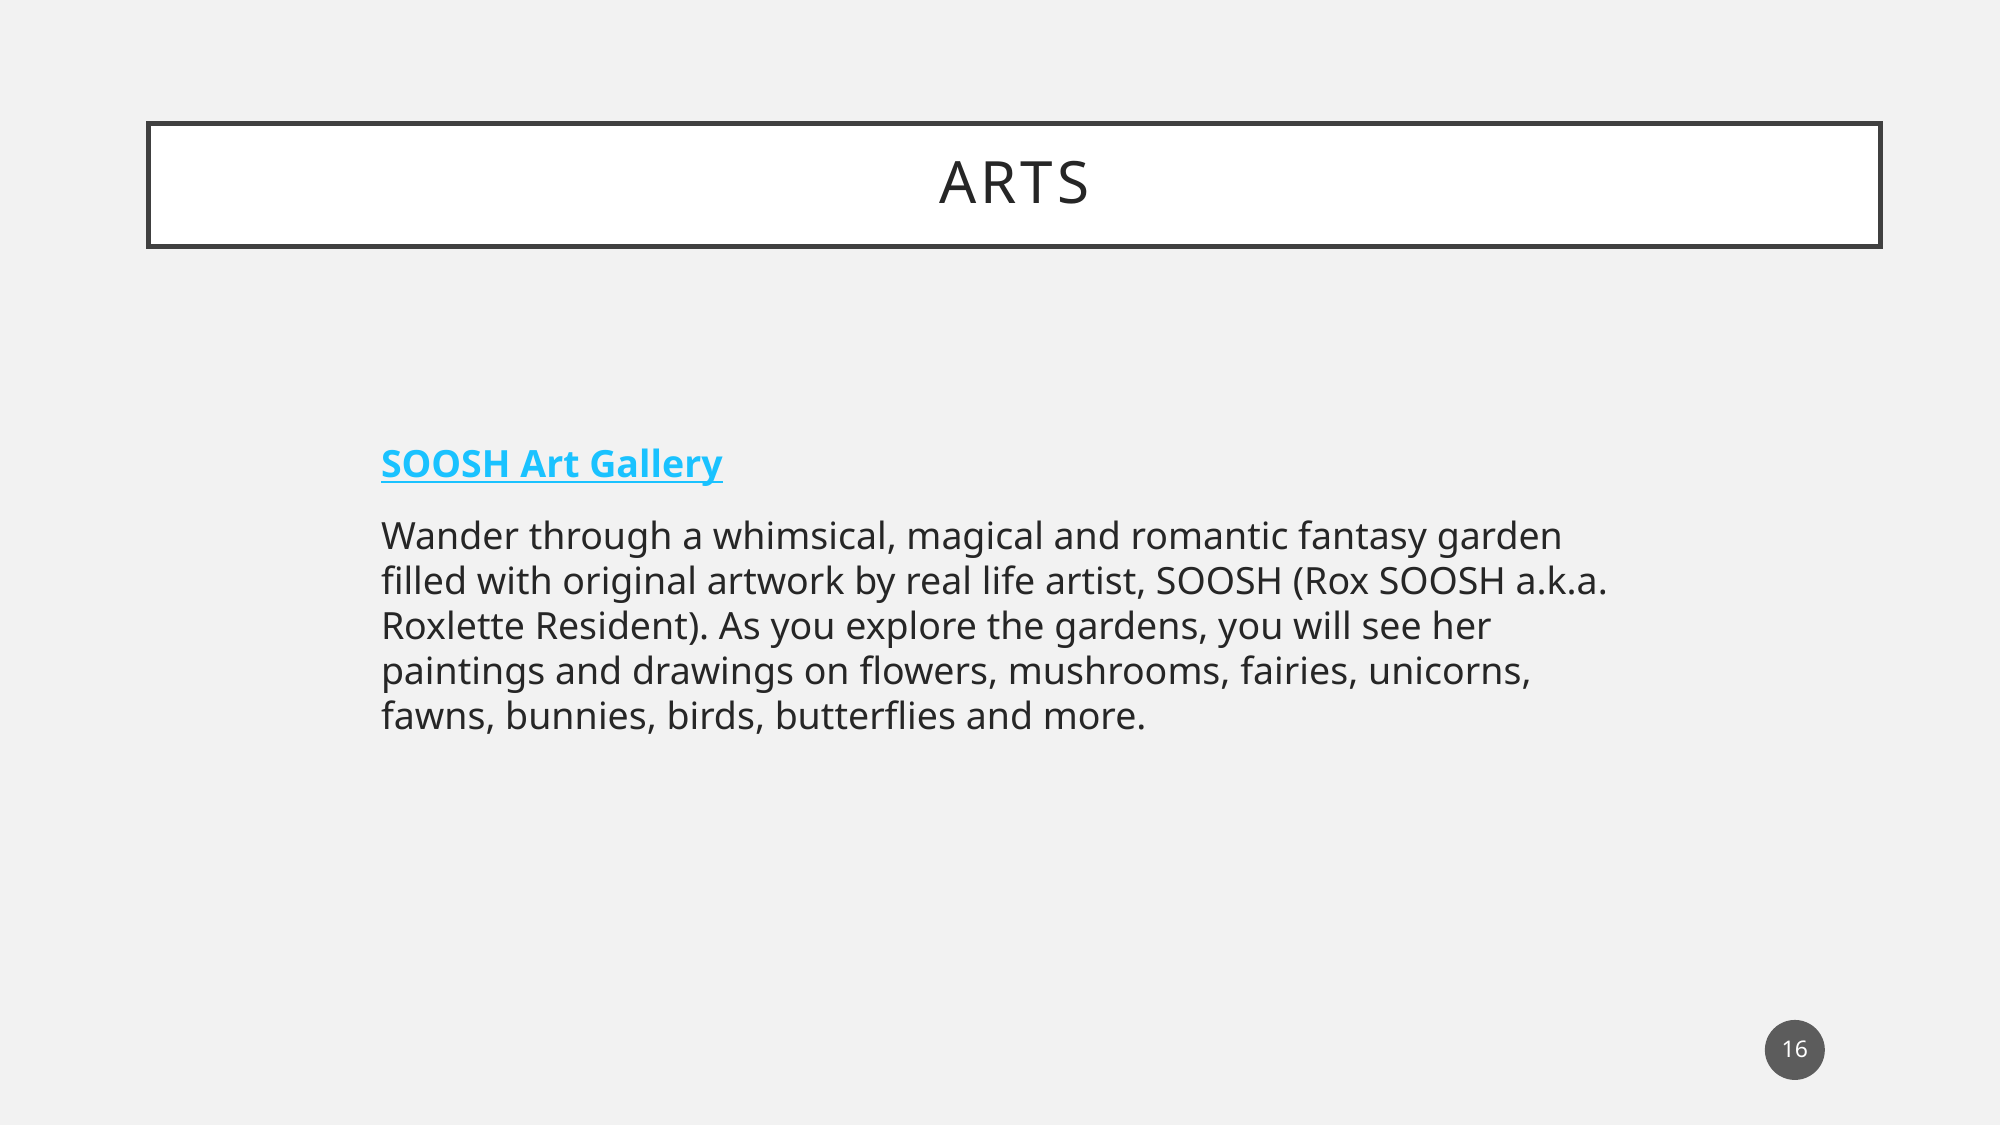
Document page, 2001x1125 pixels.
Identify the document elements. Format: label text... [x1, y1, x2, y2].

slide_number 16 [1764, 1019, 1825, 1080]
list SOOSH Art Gallery Wander through a whimsical, magical and romantic fantasy garden filled with original artwork by real life artist, SOOSH (Rox SOOSH a.k.a. Roxlette Resident). As you explore the gardens, you will see her paintings and drawings on flowers, mushrooms, fairies, unicorns, fawns, bunnies, birds, butterflies and more. [366, 432, 1634, 942]
title Arts [146, 121, 1883, 249]
